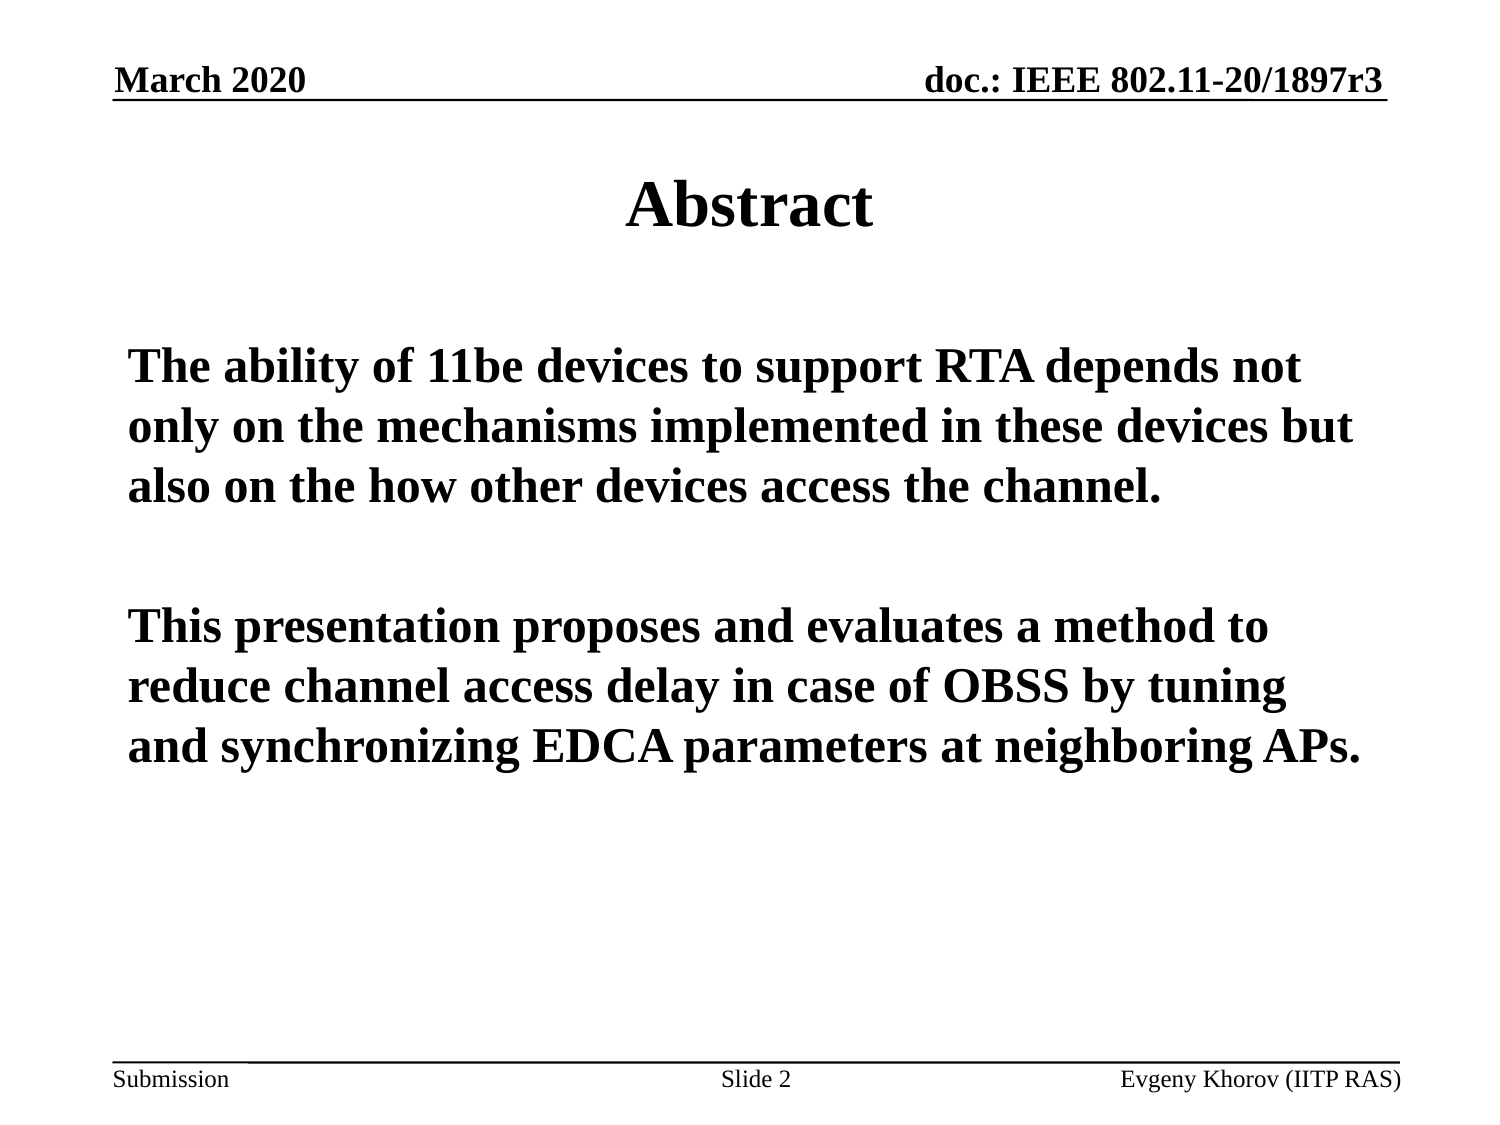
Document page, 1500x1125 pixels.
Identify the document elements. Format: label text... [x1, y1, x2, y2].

list The ability of 11be devices to support RTA depends not only on the mechanisms implemented in these devices but also on the how other devices access the channel. This presentation proposes and evaluates a method to reduce channel access delay in case of OBSS by tuning and synchronizing EDCA parameters at neighboring APs. [112, 324, 1388, 1001]
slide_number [114, 54, 309, 101]
title Abstract [112, 112, 1388, 288]
footer Evgeny Khorov (IITP RAS) [949, 1061, 1402, 1093]
slide_number Slide 2 [712, 1061, 800, 1093]
